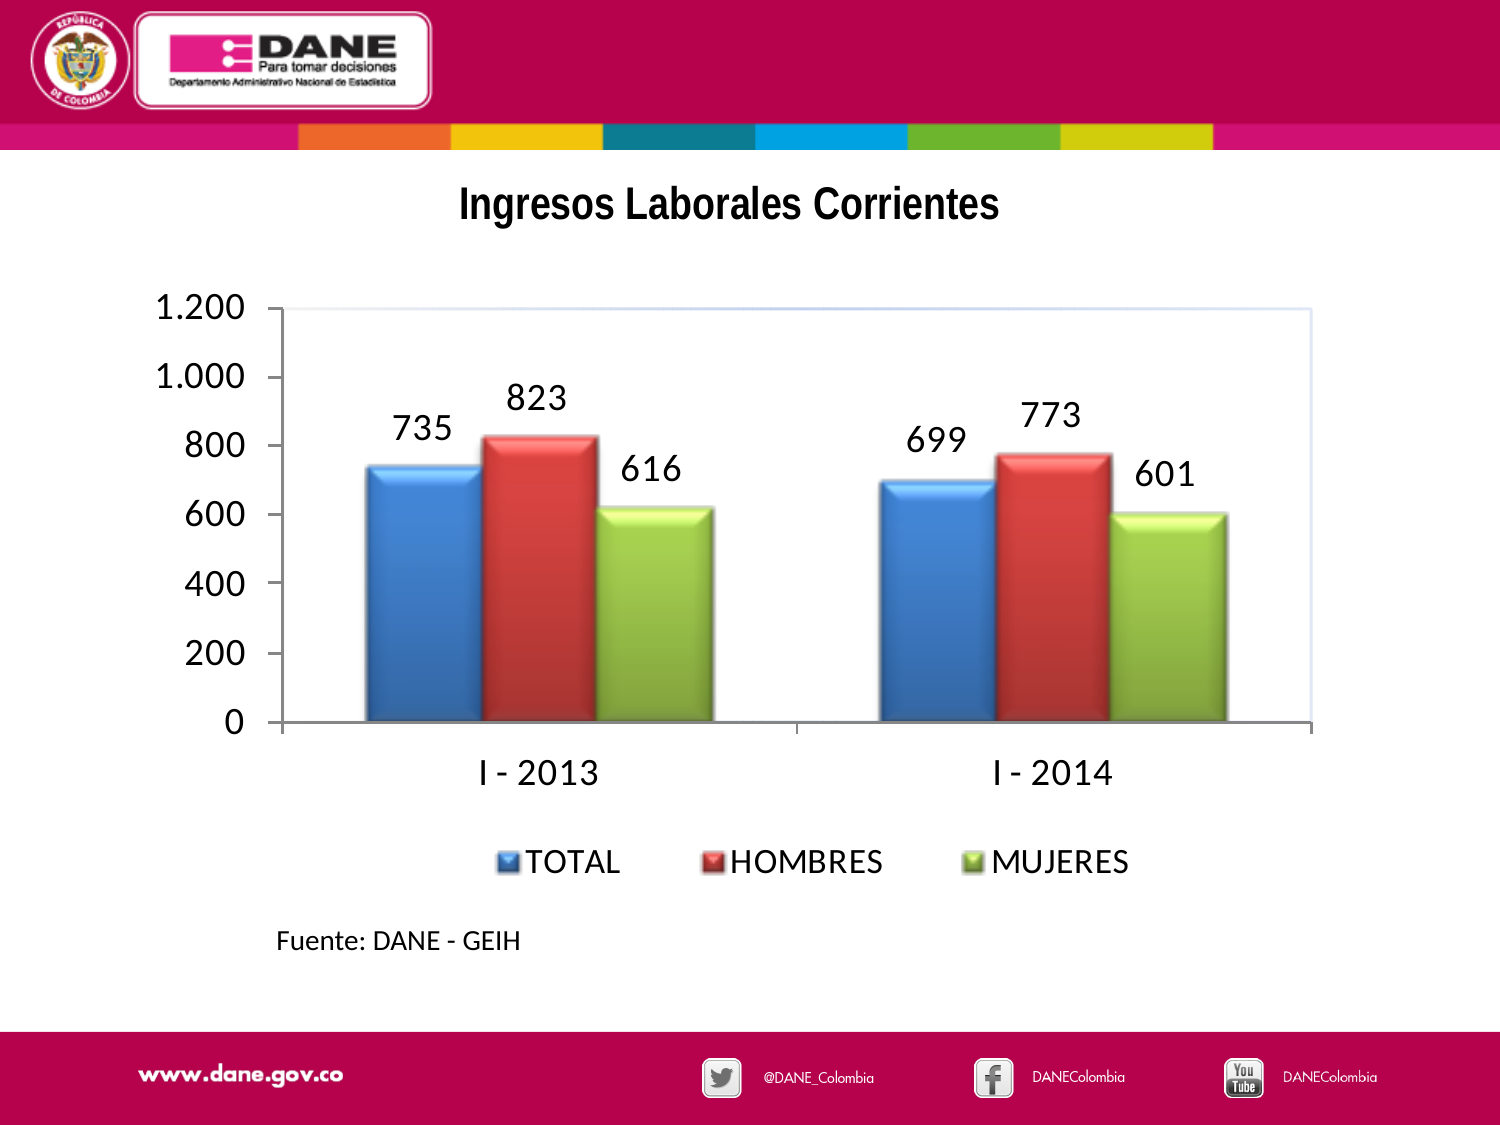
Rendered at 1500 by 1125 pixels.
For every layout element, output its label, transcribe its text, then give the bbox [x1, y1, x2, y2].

picture [974, 1058, 1125, 1098]
picture [702, 1058, 874, 1098]
picture [124, 1054, 361, 1100]
text_box Ingresos Laborales Corrientes [277, 166, 1183, 228]
picture [1224, 1058, 1377, 1098]
picture [0, 0, 1500, 150]
text_box Fuente: DANE - GEIH [261, 925, 536, 964]
picture [135, 229, 1349, 917]
